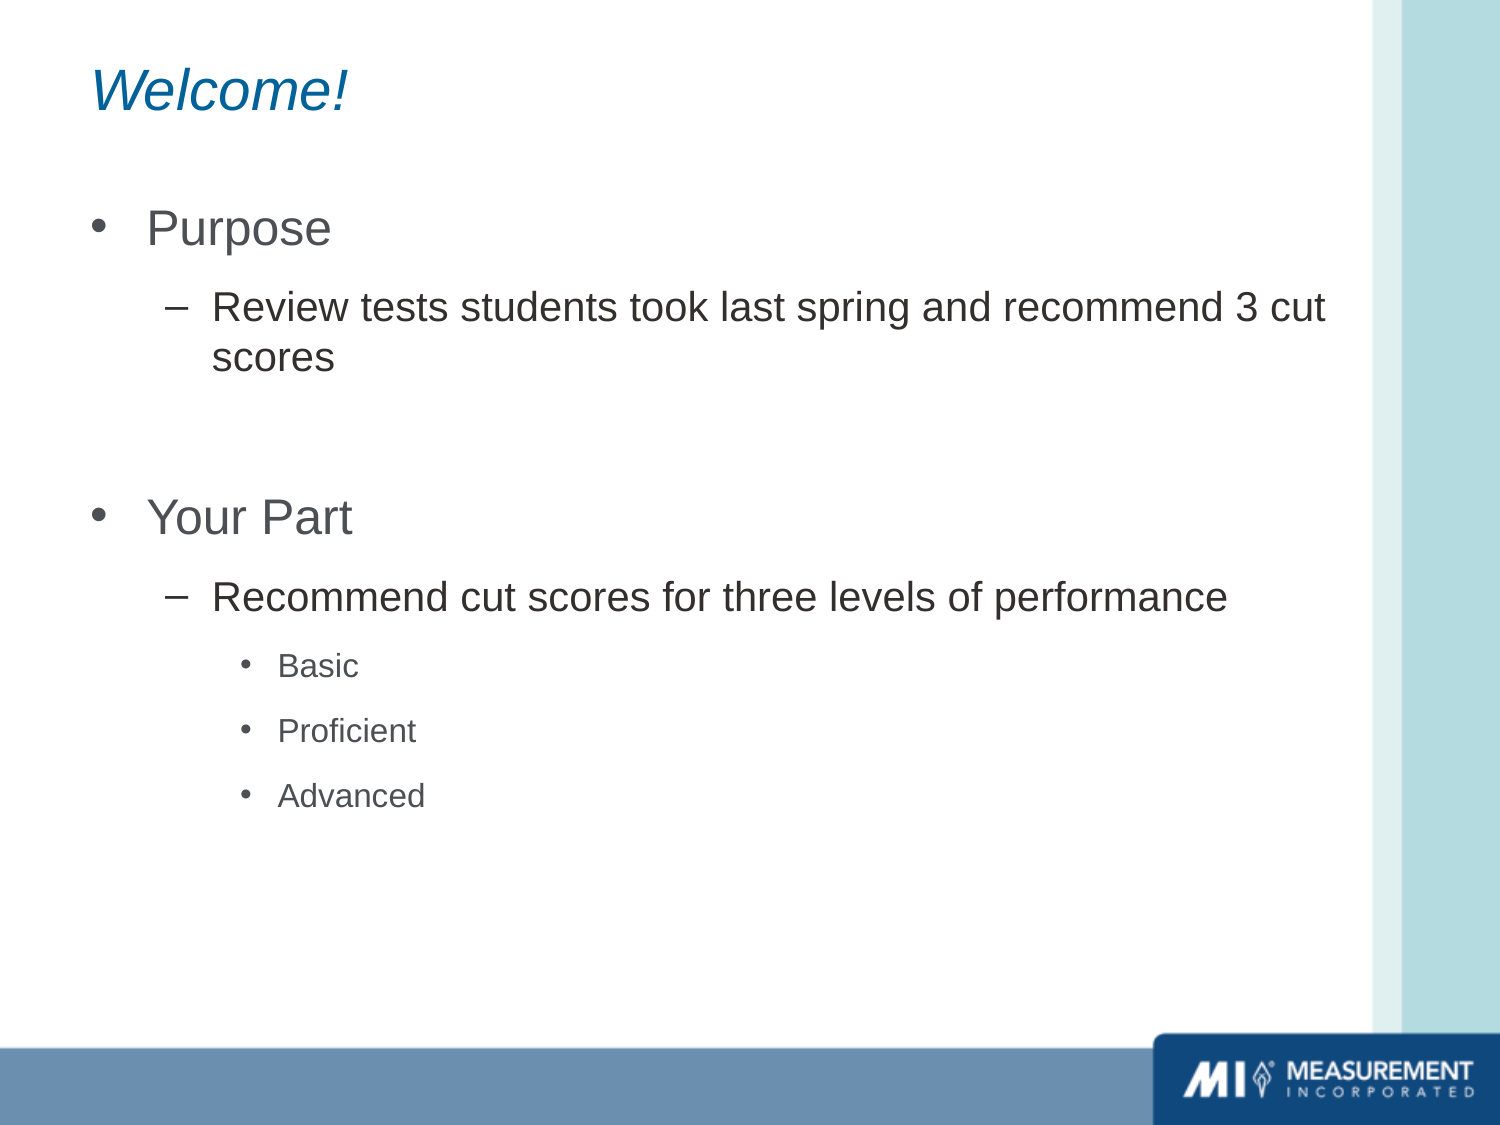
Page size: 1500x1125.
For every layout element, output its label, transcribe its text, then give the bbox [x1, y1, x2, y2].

picture [0, 0, 1500, 1125]
list Purpose Review tests students took last spring and recommend 3 cut scores Your Part Recommend cut scores for three levels of performance Basic Proficient Advanced [75, 187, 1438, 1000]
title Welcome! [75, 0, 1438, 175]
